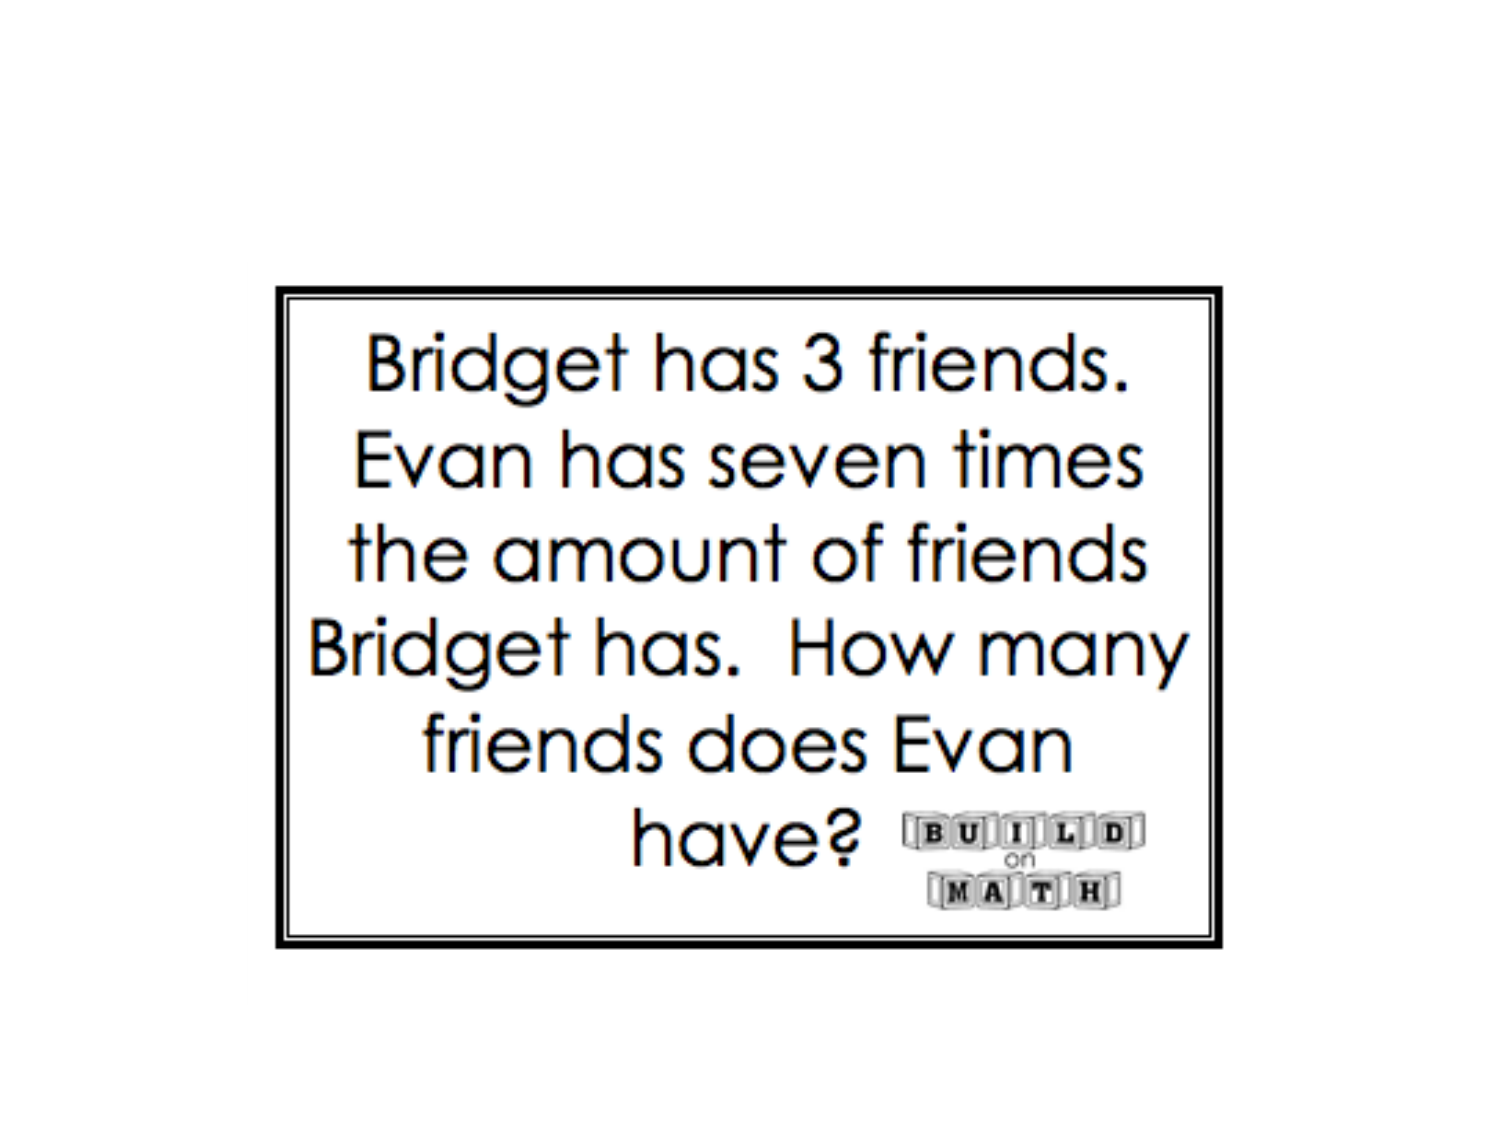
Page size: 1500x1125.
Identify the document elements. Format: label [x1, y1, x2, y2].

list [74, 262, 1426, 1006]
